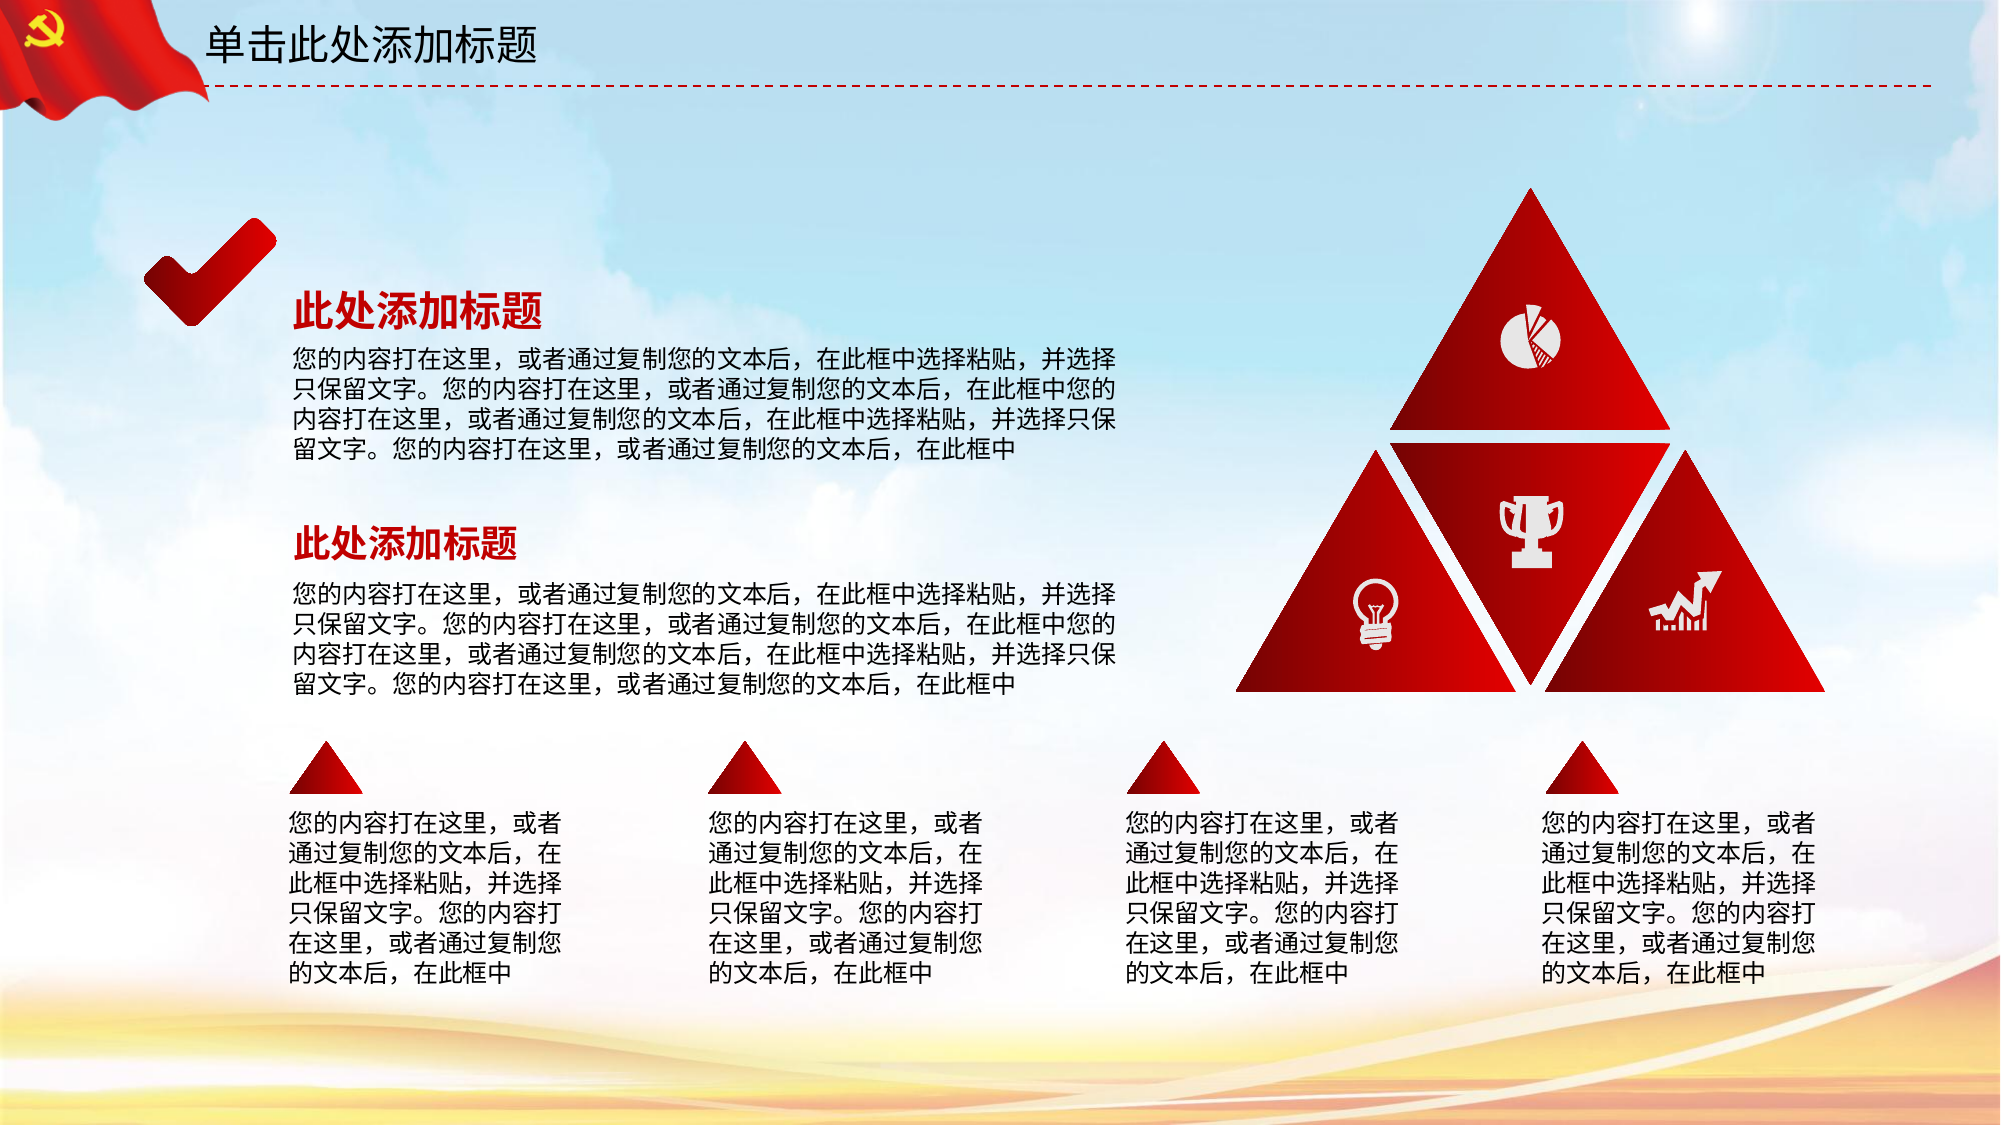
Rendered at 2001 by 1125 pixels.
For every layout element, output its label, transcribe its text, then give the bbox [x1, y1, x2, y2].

text_box 您的内容打在这里，或者通过复制您的文本后，在此框中选择粘贴，并选择只保留文字。您的内容打在这里，或者通过复制您的文本后，在此框中 [694, 800, 1012, 995]
text_box 您的内容打在这里，或者通过复制您的文本后，在此框中选择粘贴，并选择只保留文字。您的内容打在这里，或者通过复制您的文本后，在此框中 [1110, 800, 1428, 995]
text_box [1235, 450, 1516, 692]
text_box 您的内容打在这里，或者通过复制您的文本后，在此框中选择粘贴，并选择只保留文字。您的内容打在这里，或者通过复制您的文本后，在此框中您的内容打在这里，或者通过复制您的文本后，在此框中选择粘贴，并选择只保留文字。您的内容打在这里，或者通过复制您的文本后，在此框中 [277, 336, 1148, 471]
text_box 您的内容打在这里，或者通过复制您的文本后，在此框中选择粘贴，并选择只保留文字。您的内容打在这里，或者通过复制您的文本后，在此框中 [1526, 800, 1844, 995]
text_box [706, 739, 784, 795]
text_box 您的内容打在这里，或者通过复制您的文本后，在此框中选择粘贴，并选择只保留文字。您的内容打在这里，或者通过复制您的文本后，在此框中 [273, 800, 591, 995]
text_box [1545, 450, 1826, 692]
text_box [287, 739, 366, 795]
text_box [1124, 739, 1203, 795]
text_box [1390, 188, 1671, 430]
text_box 您的内容打在这里，或者通过复制您的文本后，在此框中选择粘贴，并选择只保留文字。您的内容打在这里，或者通过复制您的文本后，在此框中您的内容打在这里，或者通过复制您的文本后，在此框中选择粘贴，并选择只保留文字。您的内容打在这里，或者通过复制您的文本后，在此框中 [277, 571, 1148, 706]
text_box 此处添加标题 [278, 277, 559, 336]
text_box [144, 218, 277, 327]
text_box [1390, 443, 1671, 685]
text_box 此处添加标题 [278, 512, 534, 571]
title 单击此处添加标题 [222, 7, 583, 86]
picture [0, 0, 2001, 1125]
text_box [1543, 739, 1622, 795]
